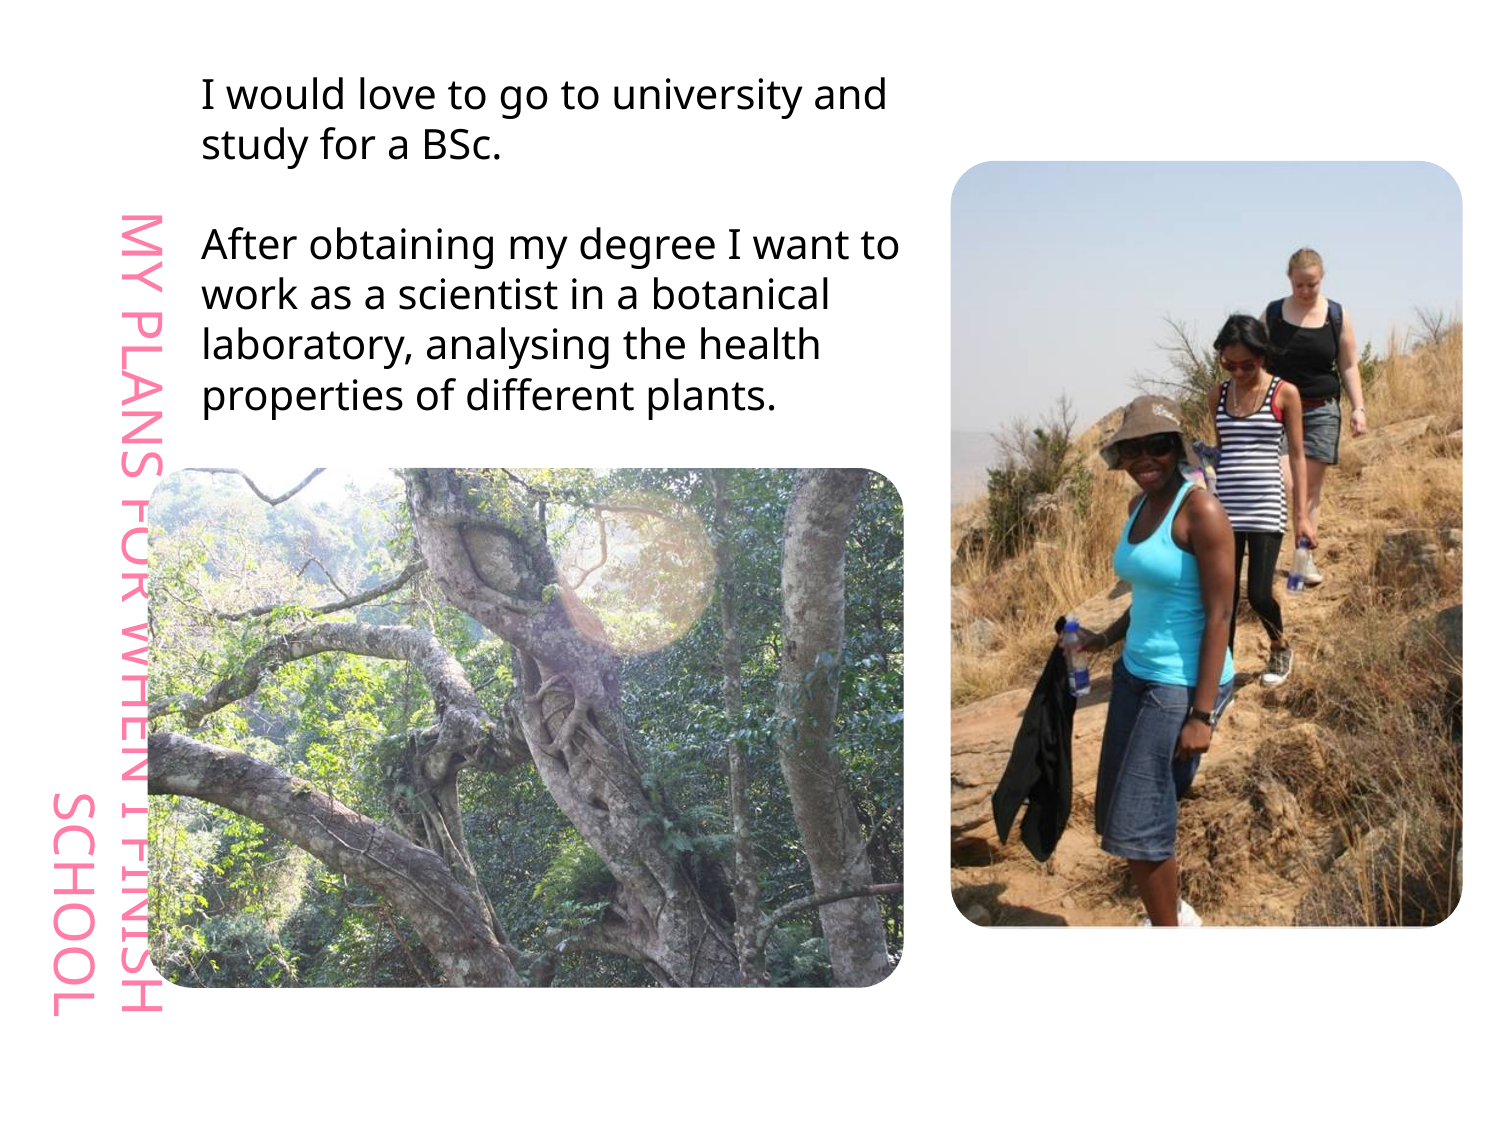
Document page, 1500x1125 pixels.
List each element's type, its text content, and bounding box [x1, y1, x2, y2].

title My plans for when I finish school [36, 60, 186, 1036]
picture [147, 467, 904, 988]
picture [950, 160, 1463, 929]
list I would love to go to university and study for a BSc. After obtaining my degree I want to work as a scientist in a botanical laboratory, analysing the health properties of different plants. [186, 60, 975, 468]
